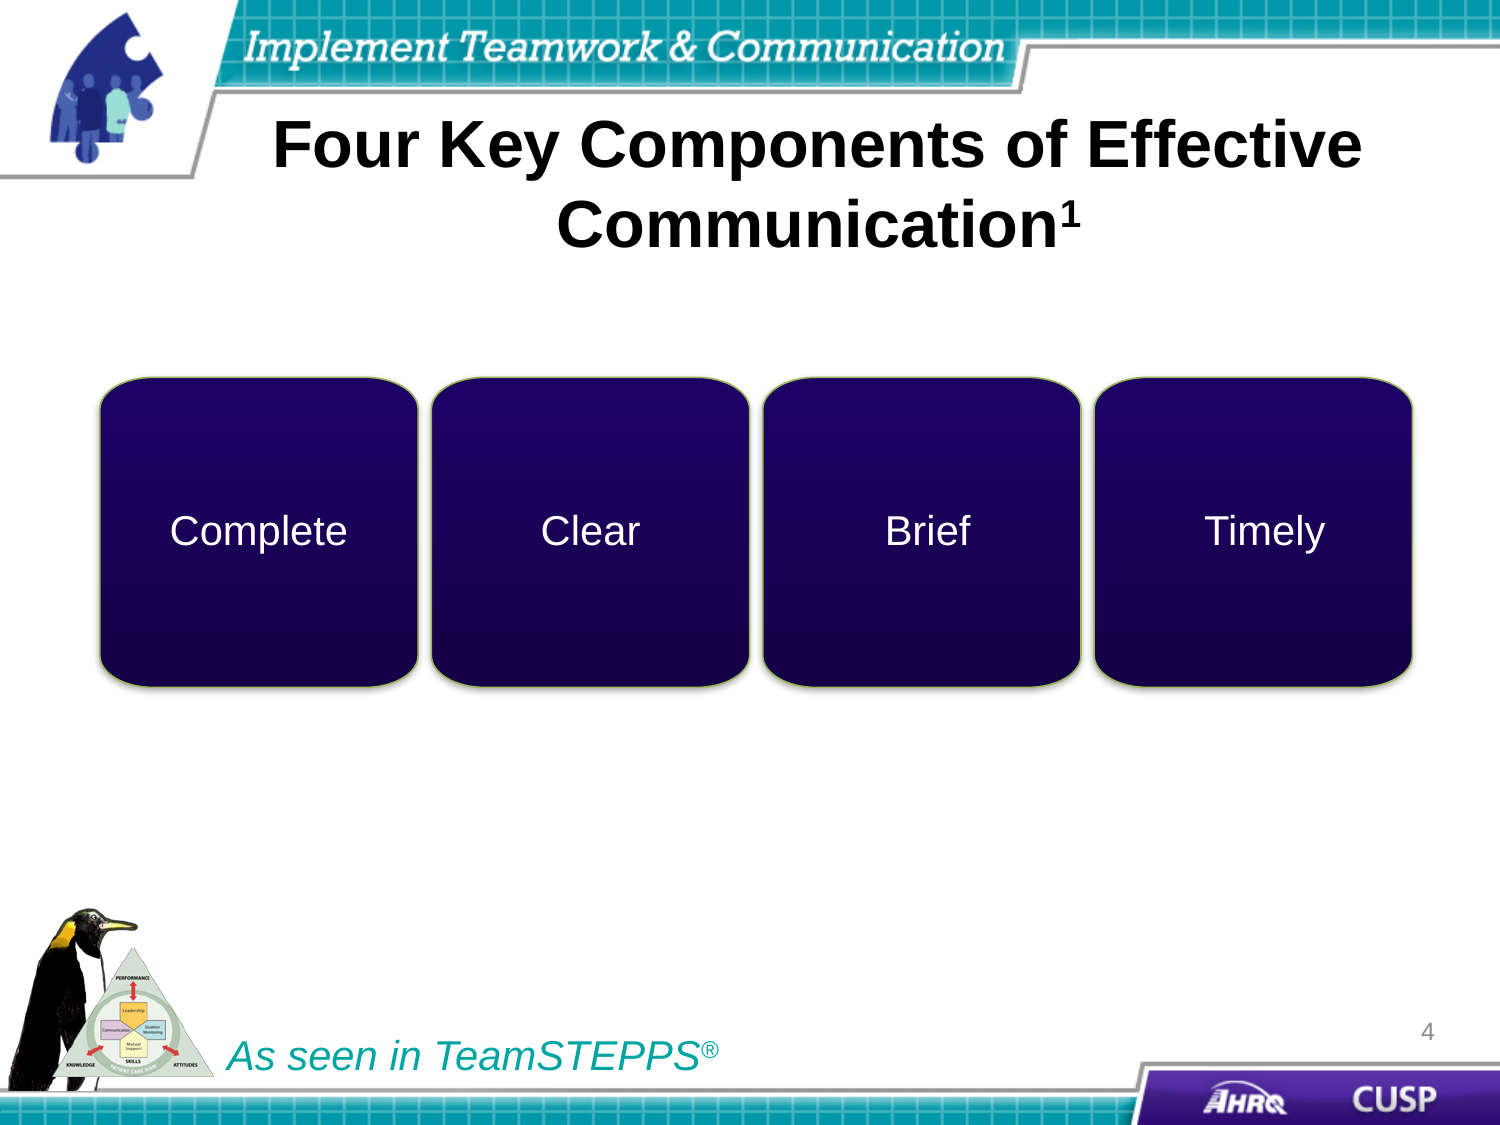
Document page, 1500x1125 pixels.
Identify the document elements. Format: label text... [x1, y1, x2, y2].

title Four Key Components of Effective Communication1 [212, 49, 1426, 313]
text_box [0, 377, 1413, 1091]
picture [0, 0, 1500, 1125]
slide_number 4 [1416, 999, 1450, 1060]
